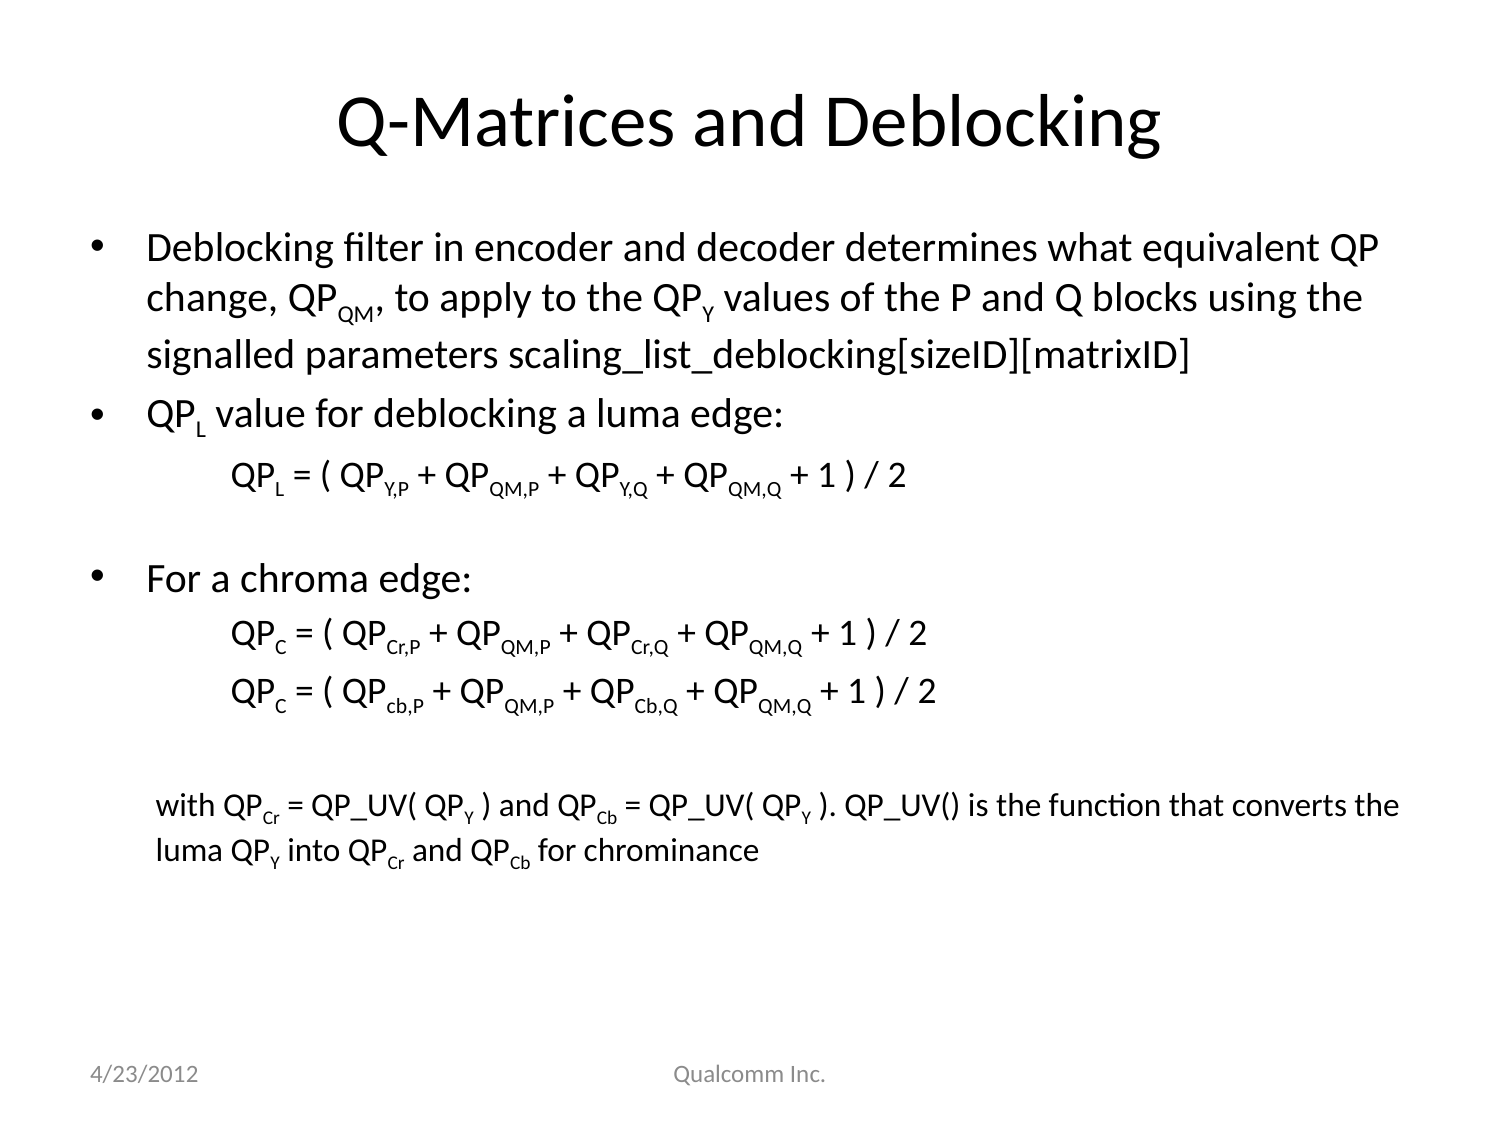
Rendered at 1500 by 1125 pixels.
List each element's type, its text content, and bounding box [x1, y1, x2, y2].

title Q-Matrices and Deblocking [75, 45, 1425, 188]
footer Qualcomm Inc. [512, 1042, 988, 1103]
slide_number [75, 1042, 425, 1103]
list Deblocking filter in encoder and decoder determines what equivalent QP change, QPQM, to apply to the QPY values of the P and Q blocks using the signalled parameters scaling_list_deblocking[sizeID][matrixID] QPL value for deblocking a luma edge: QPL = ( QPY,P + QPQM,P + QPY,Q + QPQM,Q + 1 ) / 2 For a chroma edge: QPC = ( QPCr,P + QPQM,P + QPCr,Q + QPQM,Q + 1 ) / 2 QPC = ( QPcb,P + QPQM,P + QPCb,Q + QPQM,Q + 1 ) / 2 with QPCr = QP_UV( QPY ) and QPCb = QP_UV( QPY ). QP_UV() is the function that converts the luma QPY into QPCr and QPCb for chrominance [75, 212, 1425, 1005]
